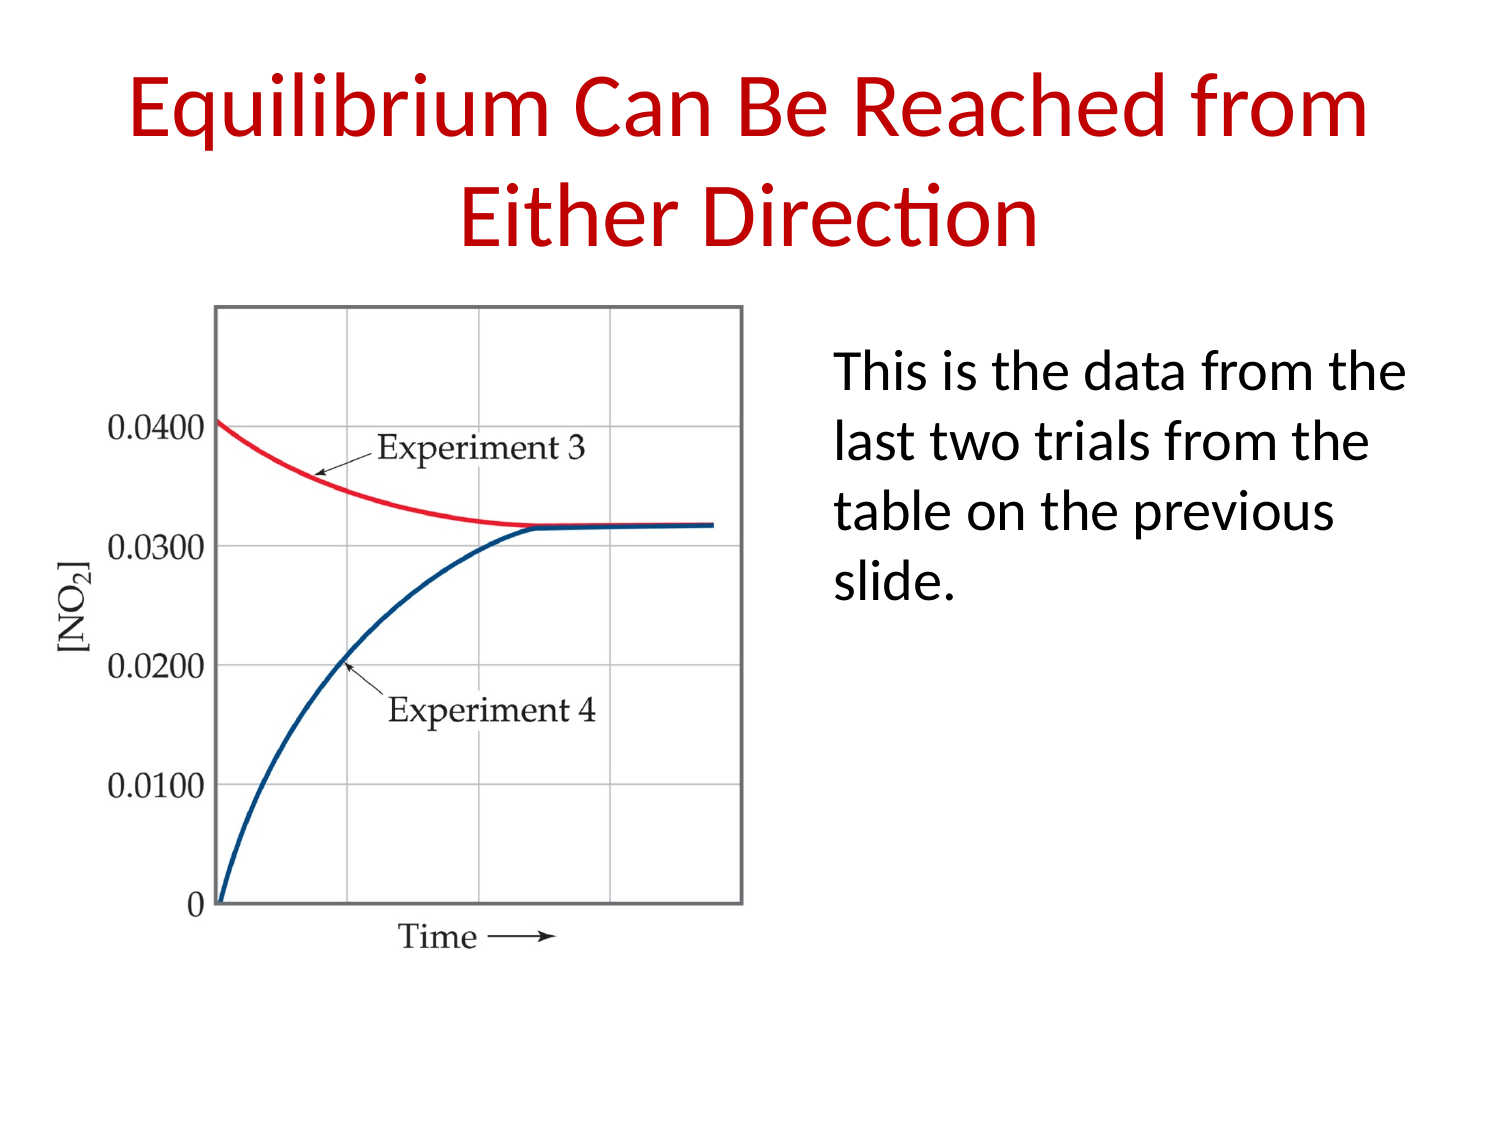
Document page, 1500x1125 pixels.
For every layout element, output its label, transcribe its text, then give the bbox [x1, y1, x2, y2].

text_box Equilibrium Can Be Reached from Either Direction [0, 37, 1500, 225]
picture [49, 298, 751, 950]
text_box This is the data from the last two trials from the table on the previous slide. [762, 324, 1438, 1000]
